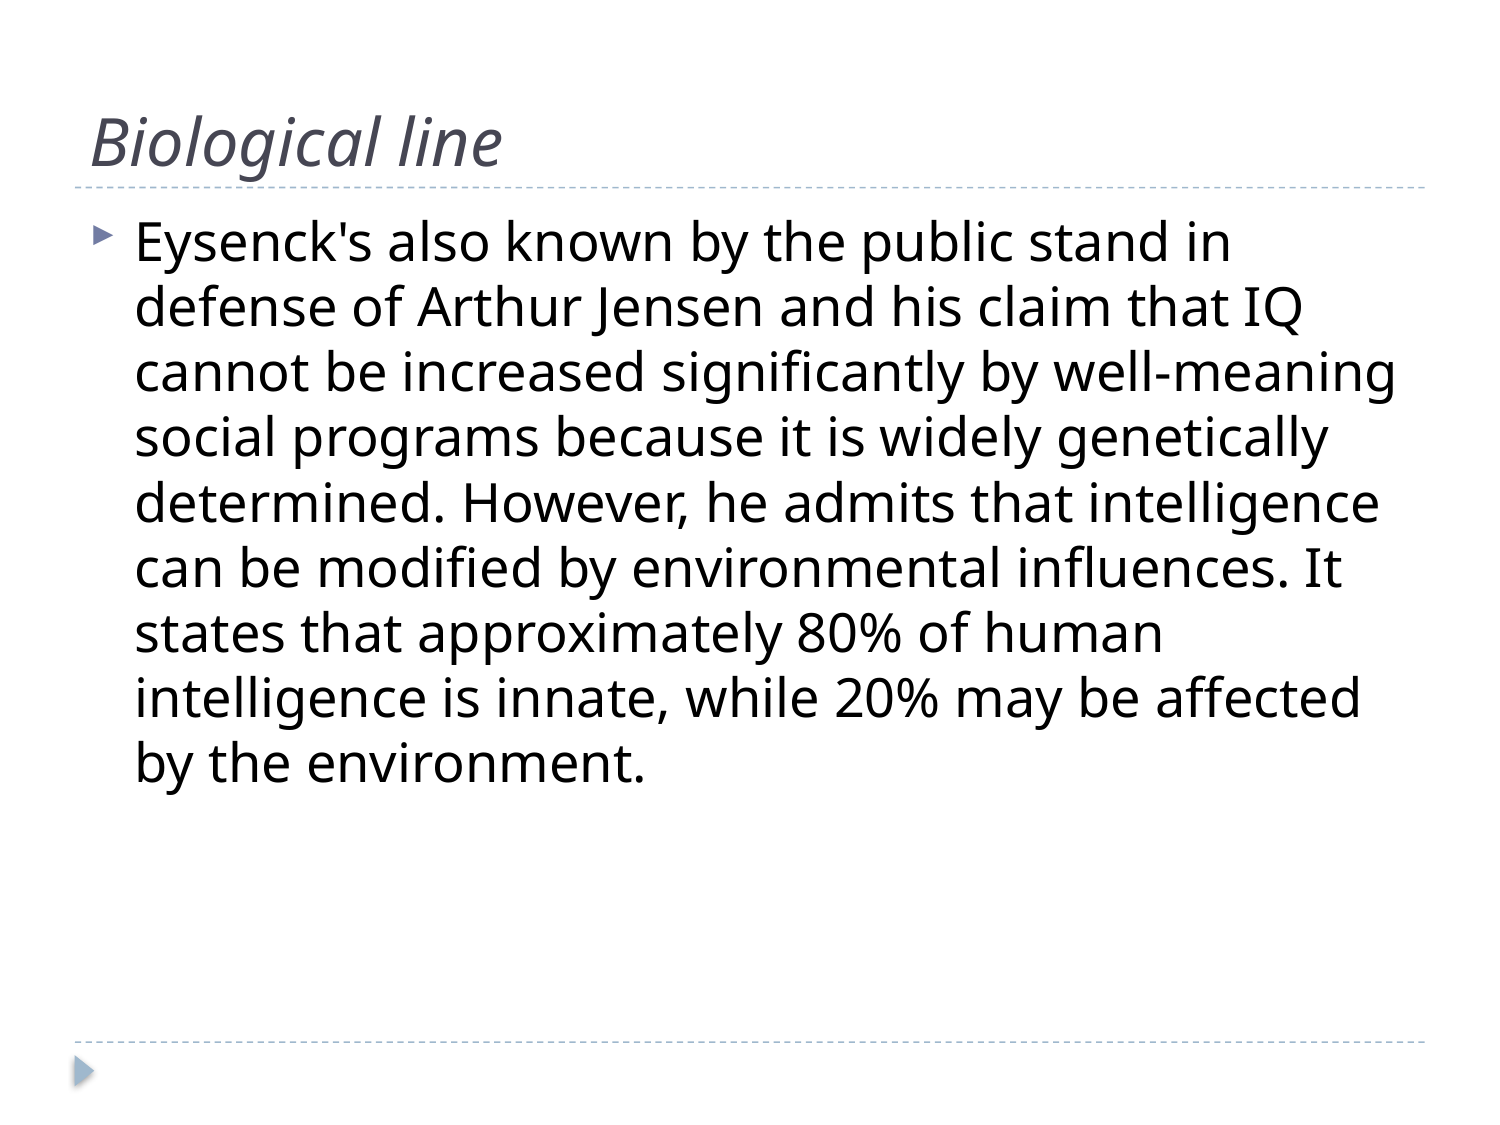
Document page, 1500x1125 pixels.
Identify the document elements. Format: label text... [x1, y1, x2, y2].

list Eysenck's also known by the public stand in defense of Arthur Jensen and his claim that IQ cannot be increased significantly by well-meaning social programs because it is widely genetically determined. However, he admits that intelligence can be modified by environmental influences. It states that approximately 80% of human intelligence is innate, while 20% may be affected by the environment. [75, 200, 1425, 1010]
title Biological line [75, 24, 1425, 188]
